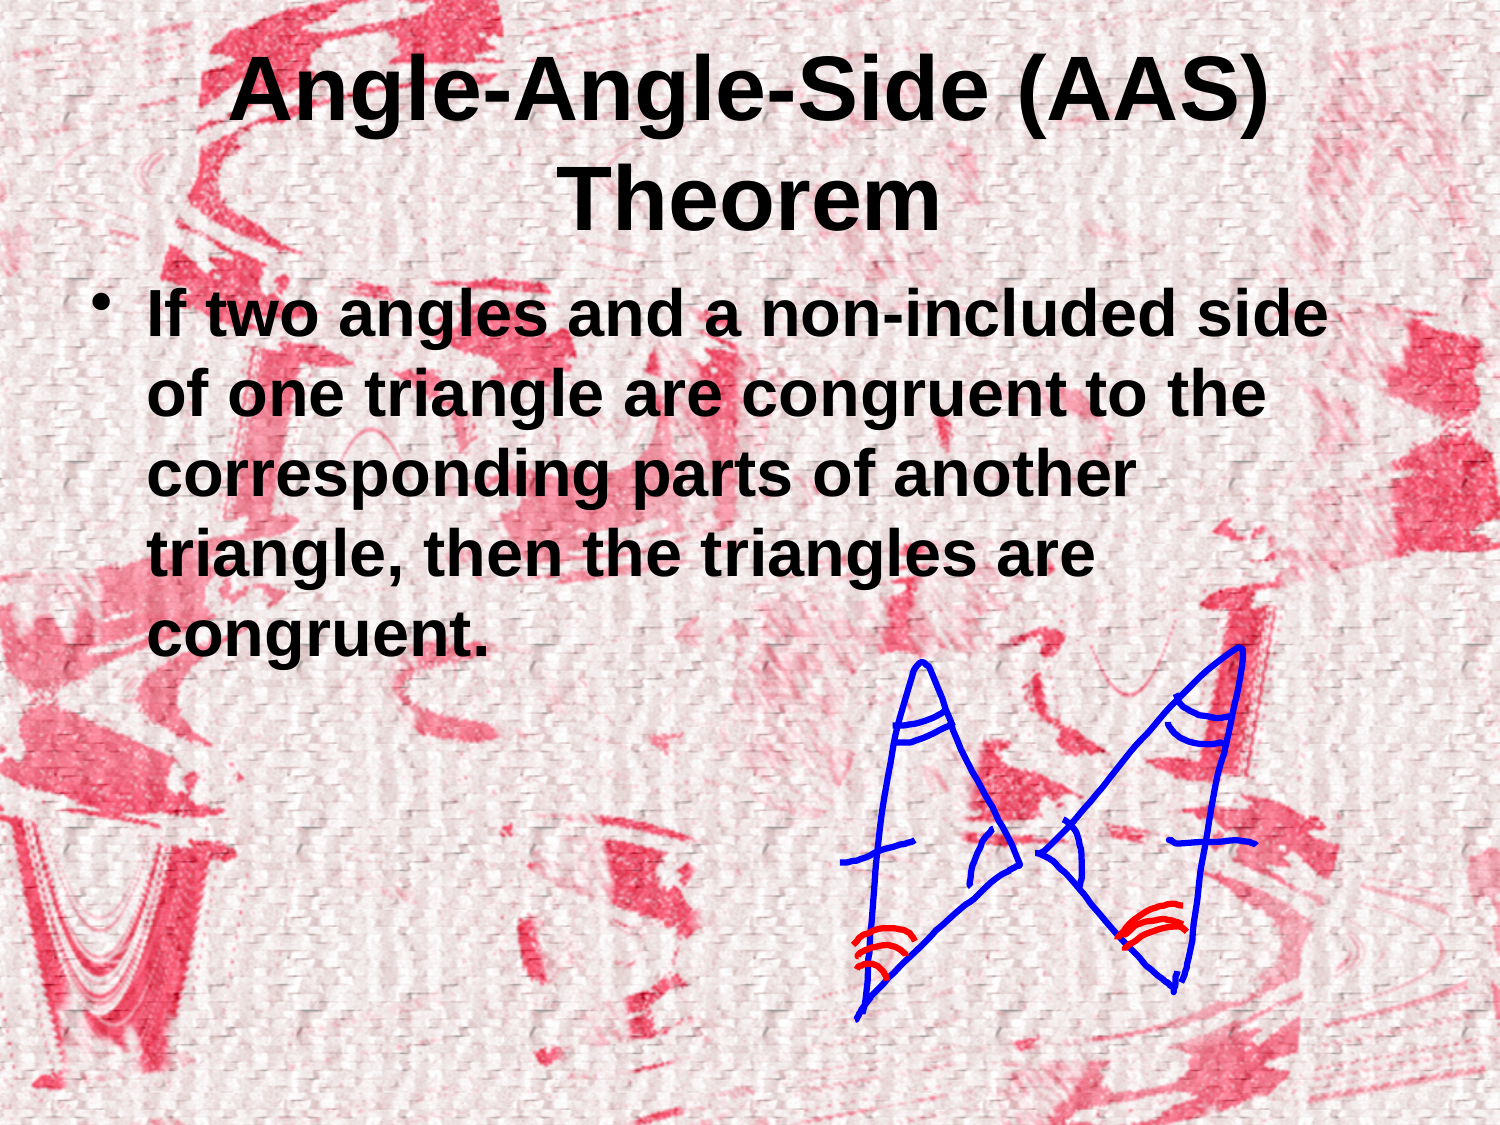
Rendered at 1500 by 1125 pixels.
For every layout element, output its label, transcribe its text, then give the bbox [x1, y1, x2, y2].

text_box [856, 944, 907, 957]
title Angle-Angle-Side (AAS) Theorem [74, 44, 1426, 233]
text_box [854, 974, 887, 1021]
picture [0, 0, 1500, 1125]
text_box [968, 827, 994, 888]
text_box [1116, 903, 1184, 940]
text_box [892, 709, 946, 727]
text_box [1124, 925, 1188, 951]
text_box [852, 927, 916, 946]
text_box [1035, 852, 1125, 936]
text_box [1062, 818, 1083, 888]
text_box [856, 962, 888, 981]
text_box [839, 839, 916, 864]
text_box [1167, 721, 1223, 745]
text_box [896, 721, 955, 744]
text_box [1122, 918, 1184, 938]
text_box [1130, 945, 1179, 993]
text_box [1120, 935, 1137, 946]
text_box [1174, 693, 1231, 719]
text_box [1168, 839, 1257, 847]
text_box [867, 661, 1021, 980]
text_box [1040, 829, 1076, 882]
text_box [1071, 646, 1244, 983]
list If two angles and a non-included side of one triangle are congruent to the corresponding parts of another triangle, then the triangles are congruent. [74, 262, 1426, 1006]
